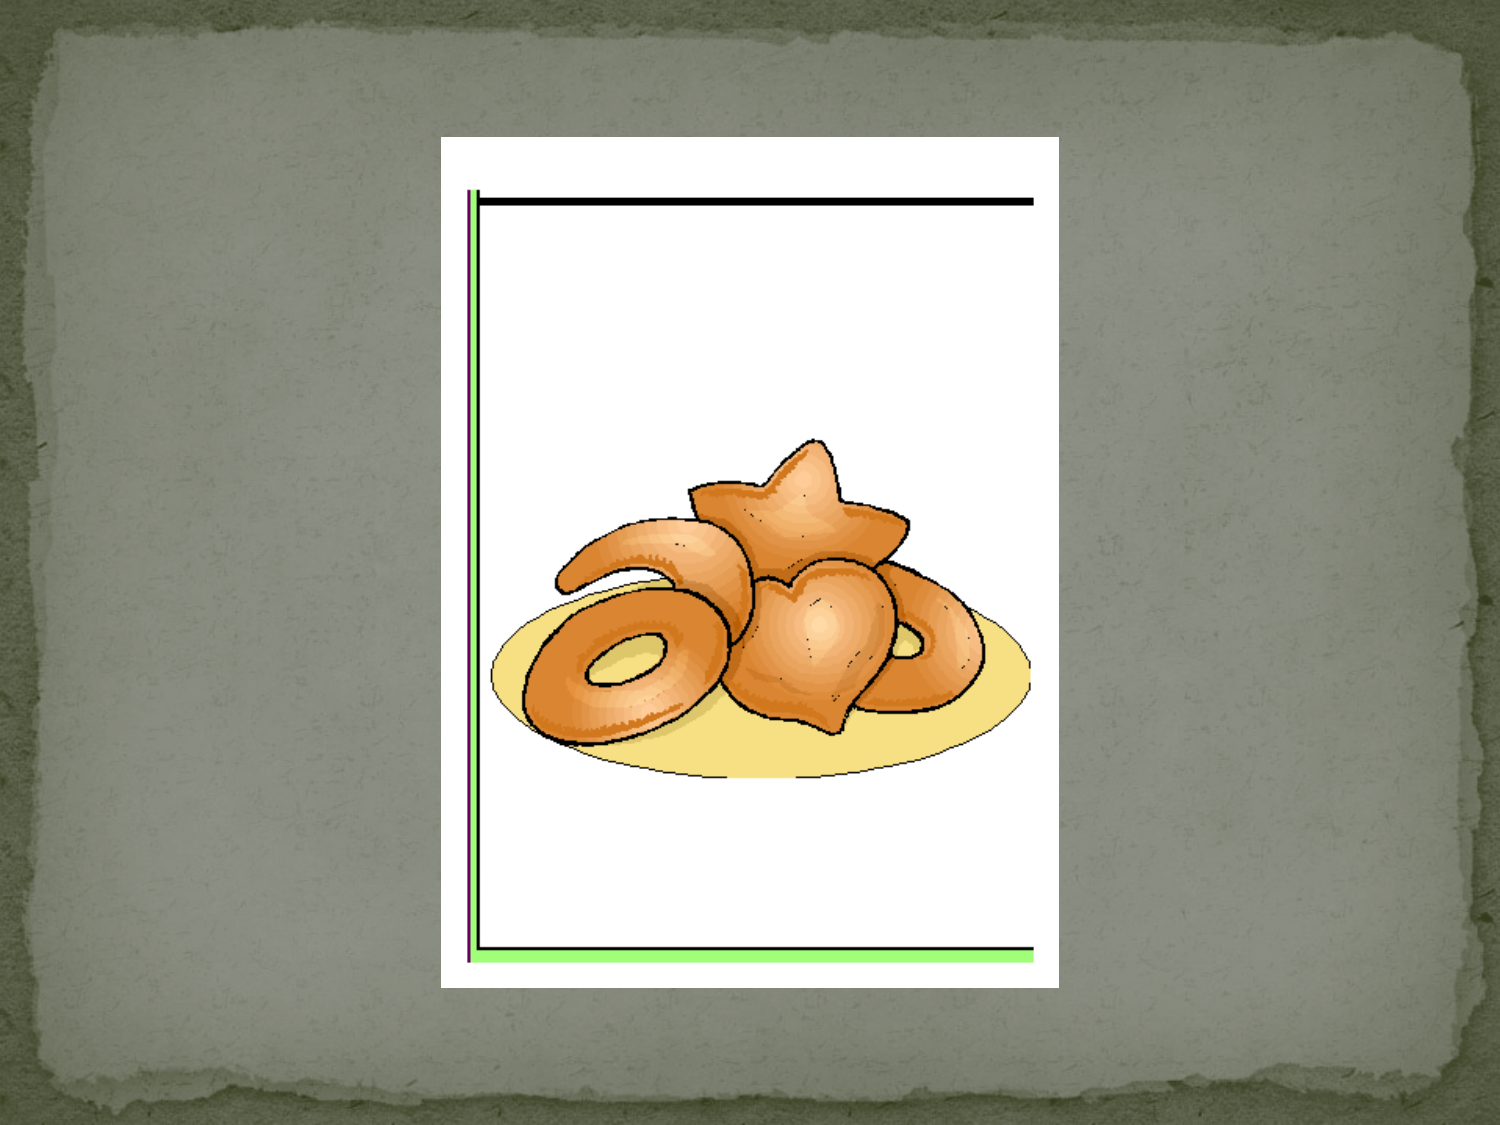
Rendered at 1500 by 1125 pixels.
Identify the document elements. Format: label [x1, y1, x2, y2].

picture [441, 137, 1059, 988]
